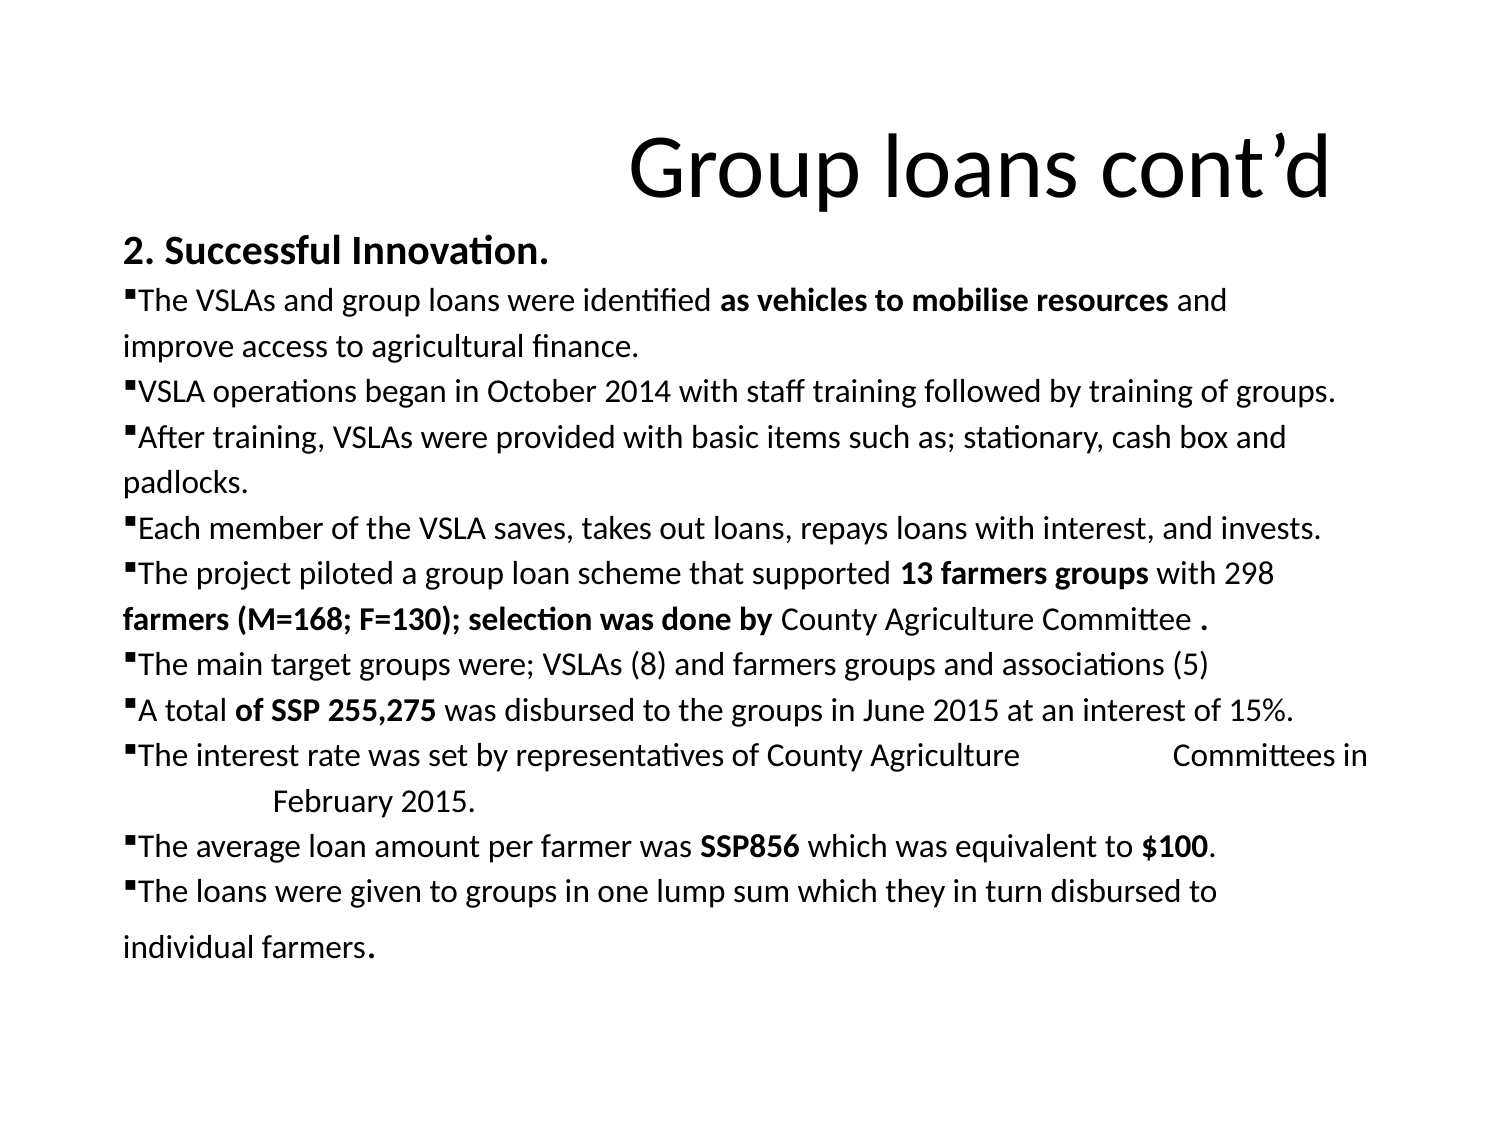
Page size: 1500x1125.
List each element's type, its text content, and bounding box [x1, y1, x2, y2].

text_box Group loans cont’d [476, 98, 1465, 197]
text_box 2. Successful Innovation. The VSLAs and group loans were identified as vehicles to mobilise resources and improve access to agricultural finance. VSLA operations began in October 2014 with staff training followed by training of groups. After training, VSLAs were provided with basic items such as; stationary, cash box and padlocks. Each member of the VSLA saves, takes out loans, repays loans with interest, and invests. The project piloted a group loan scheme that supported 13 farmers groups with 298 farmers (M=168; F=130); selection was done by County Agriculture Committee . The main target groups were; VSLAs (8) and farmers groups and associations (5) A total of SSP 255,275 was disbursed to the groups in June 2015 at an interest of 15%. The interest rate was set by representatives of County Agriculture Committees in February 2015. The average loan amount per farmer was SSP856 which was equivalent to $100. The loans were given to groups in one lump sum which they in turn disbursed to individual farmers. [108, 215, 1435, 974]
